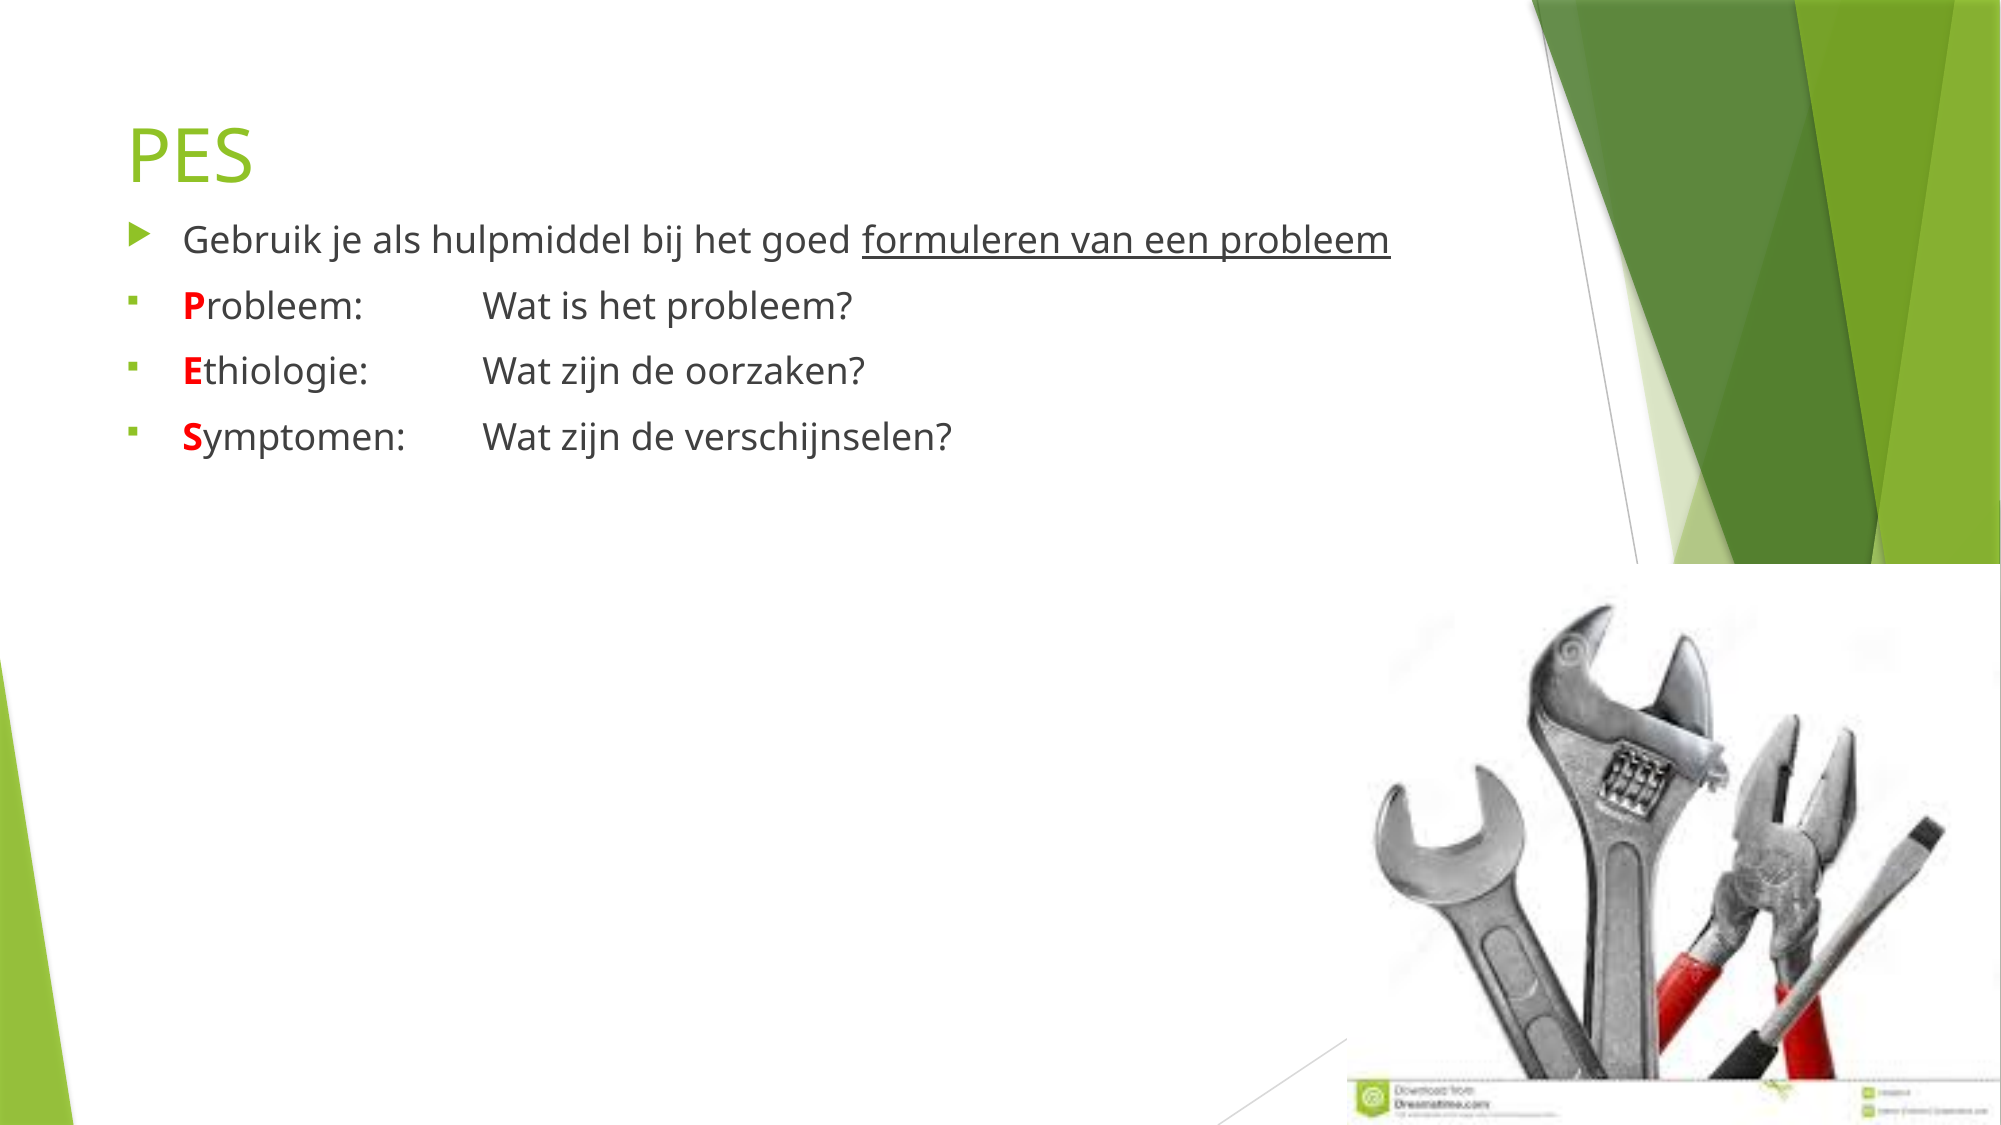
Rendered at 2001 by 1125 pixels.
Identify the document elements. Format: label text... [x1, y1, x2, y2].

picture [1346, 563, 2000, 1125]
title PES [111, 99, 1522, 208]
list Gebruik je als hulpmiddel bij het goed formuleren van een probleem Probleem: Wat is het probleem? Ethiologie: Wat zijn de oorzaken? Symptomen: Wat zijn de verschijnselen? [111, 208, 1522, 845]
